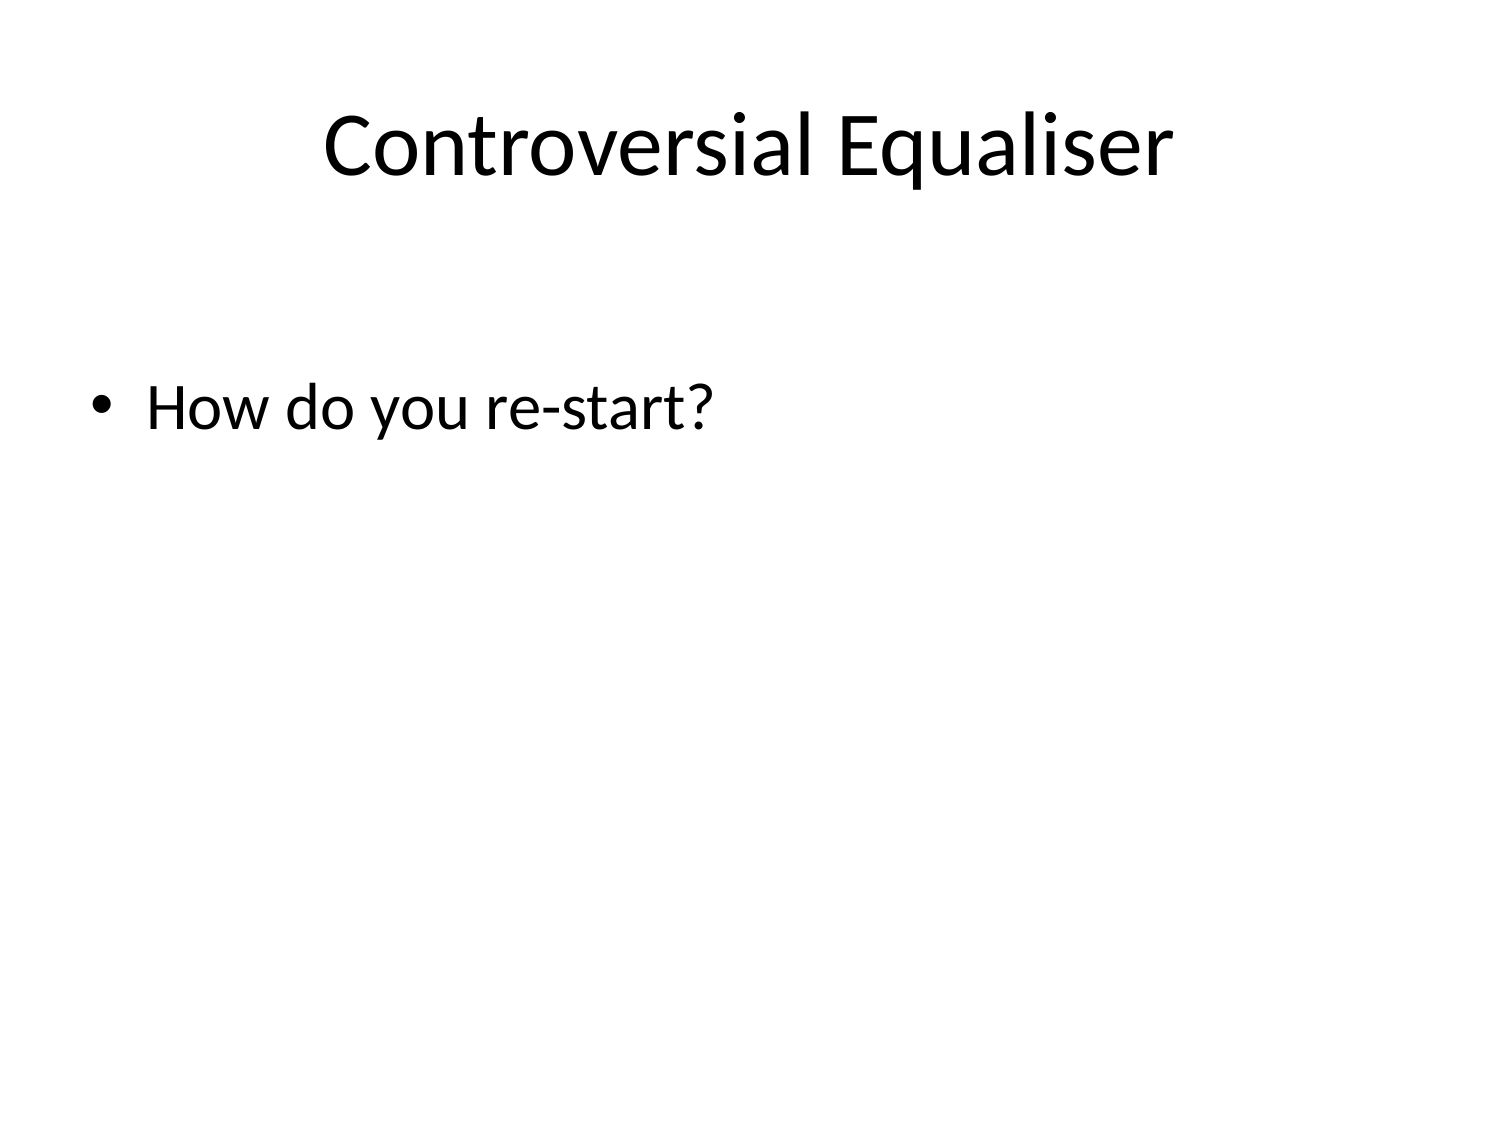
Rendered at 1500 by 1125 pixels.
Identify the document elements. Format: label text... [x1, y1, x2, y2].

list How do you re-start? [75, 262, 1425, 1005]
title Controversial Equaliser [75, 45, 1425, 233]
